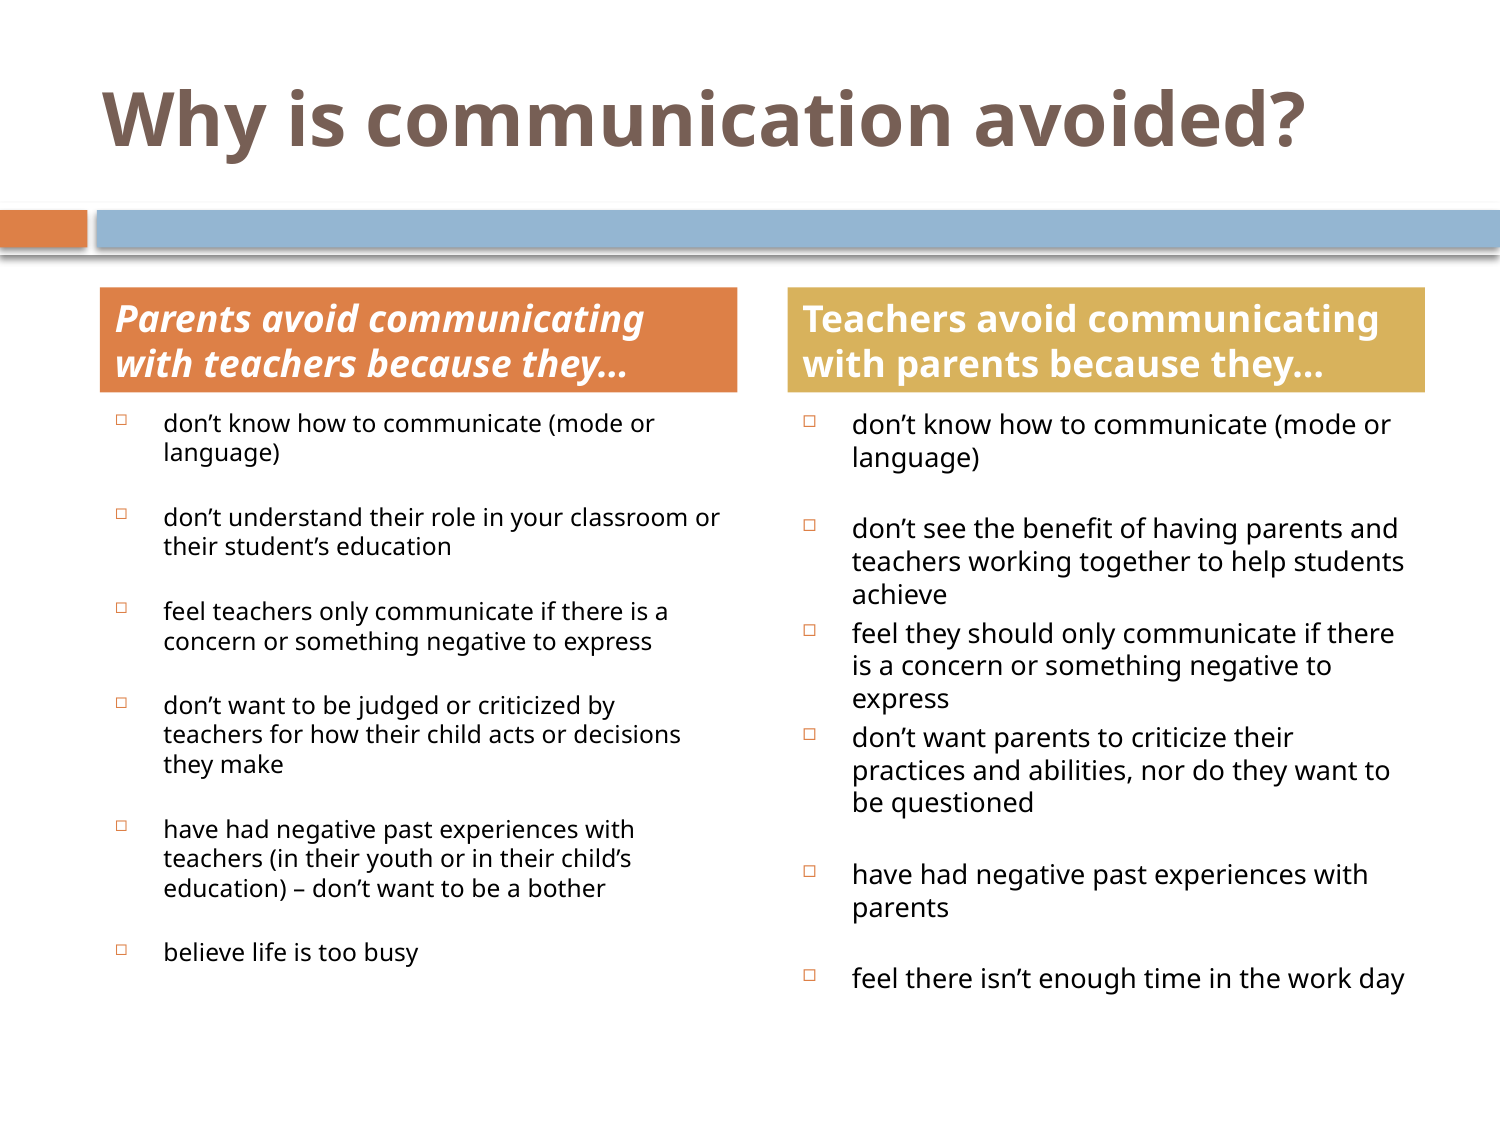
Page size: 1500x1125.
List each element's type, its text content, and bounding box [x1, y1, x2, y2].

list Parents avoid communicating with teachers because they… [99, 287, 738, 393]
list Teachers avoid communicating with parents because they… [787, 287, 1425, 393]
list don’t know how to communicate (mode or language) don’t see the benefit of having parents and teachers working together to help students achieve feel they should only communicate if there is a concern or something negative to express don’t want parents to criticize their practices and abilities, nor do they want to be questioned have had negative past experiences with parents feel there isn’t enough time in the work day [787, 399, 1425, 1025]
list don’t know how to communicate (mode or language) don’t understand their role in your classroom or their student’s education feel teachers only communicate if there is a concern or something negative to express don’t want to be judged or criticized by teachers for how their child acts or decisions they make have had negative past experiences with teachers (in their youth or in their child’s education) – don’t want to be a bother believe life is too busy [99, 399, 738, 988]
title Why is communication avoided? [87, 44, 1425, 188]
